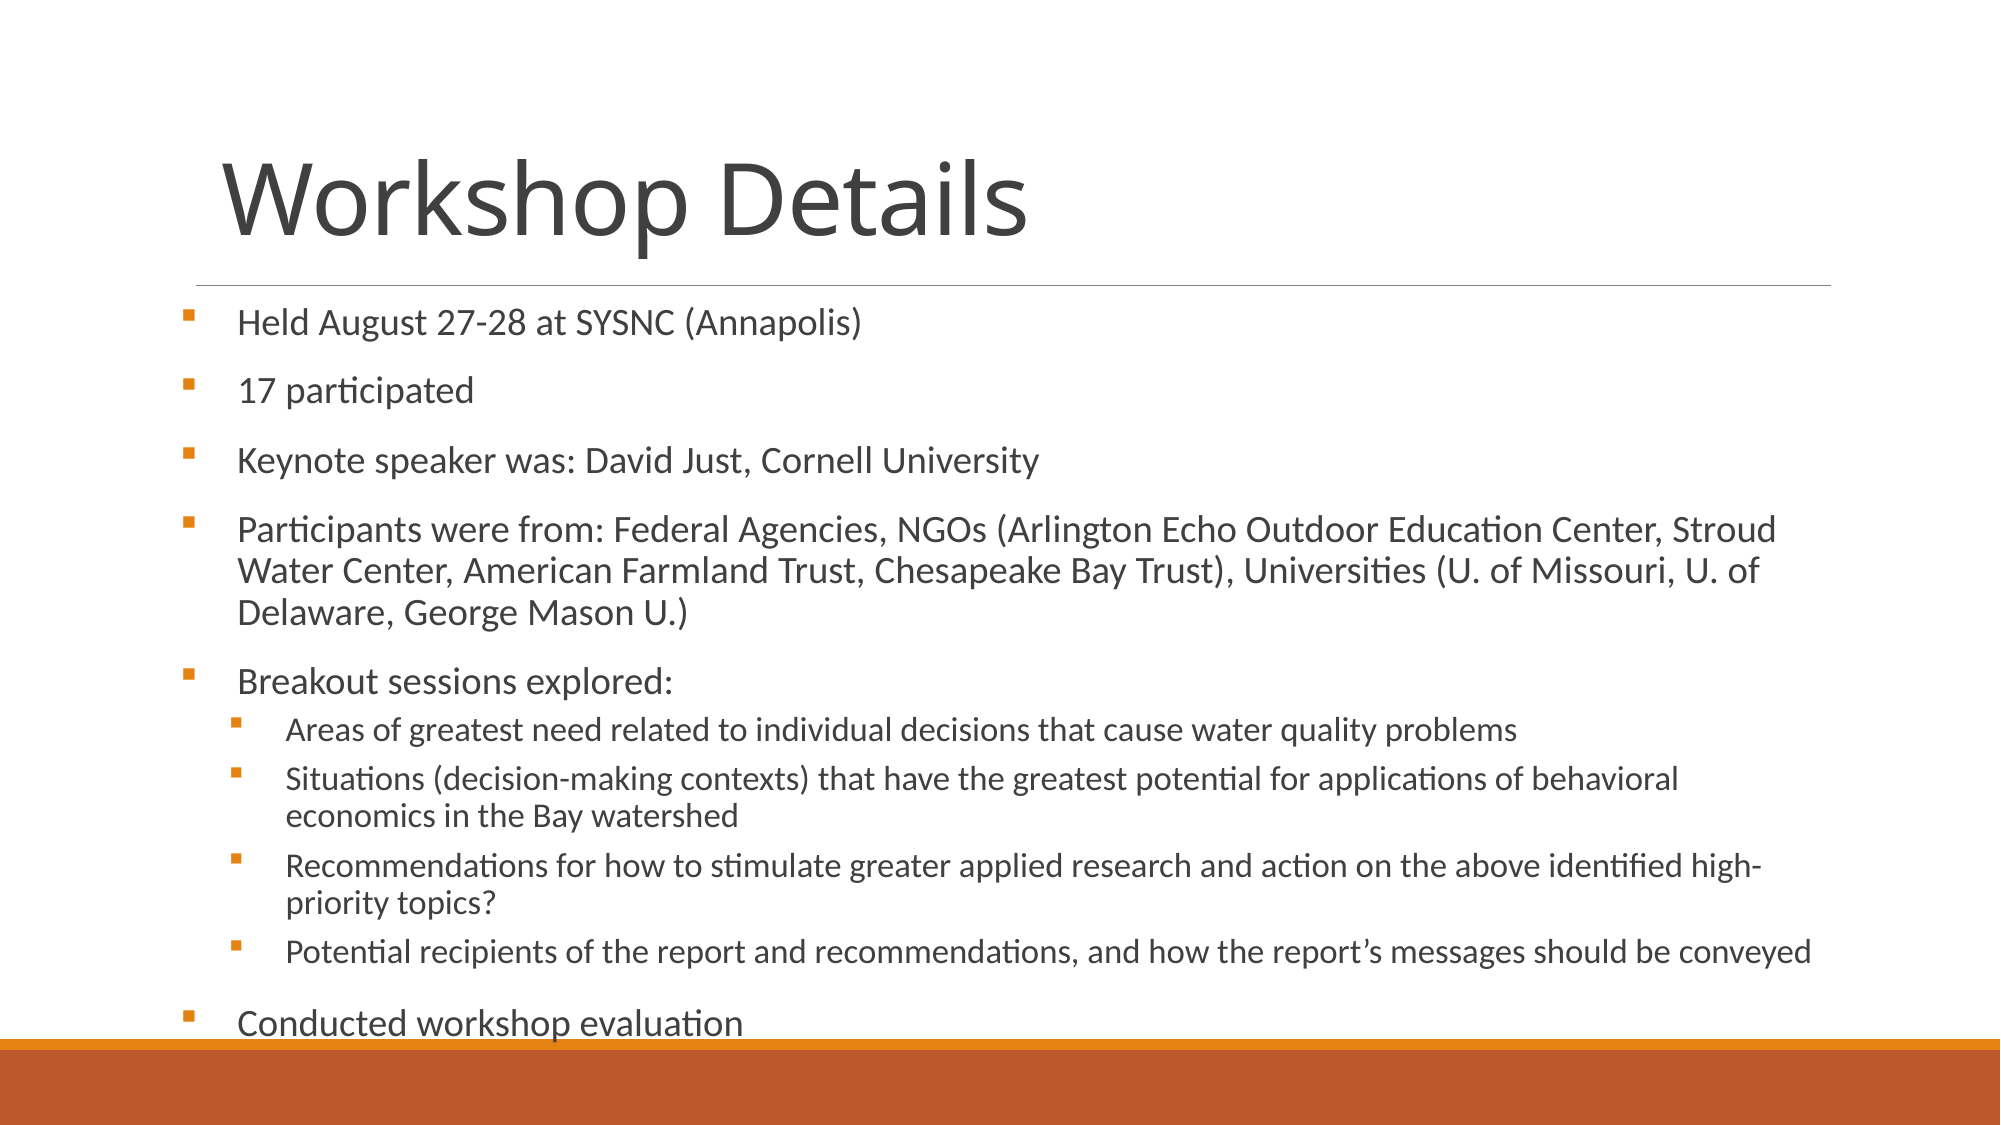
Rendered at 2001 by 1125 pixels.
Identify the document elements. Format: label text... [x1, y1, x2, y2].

title Workshop Details [180, 25, 1830, 264]
list Held August 27-28 at SYSNC (Annapolis) 17 participated Keynote speaker was: David Just, Cornell University Participants were from: Federal Agencies, NGOs (Arlington Echo Outdoor Education Center, Stroud Water Center, American Farmland Trust, Chesapeake Bay Trust), Universities (U. of Missouri, U. of Delaware, George Mason U.) Breakout sessions explored: Areas of greatest need related to individual decisions that cause water quality problems Situations (decision-making contexts) that have the greatest potential for applications of behavioral economics in the Bay watershed Recommendations for how to stimulate greater applied research and action on the above identified high-priority topics? Potential recipients of the report and recommendations, and how the report’s messages should be conveyed Conducted workshop evaluation [180, 294, 1830, 1063]
